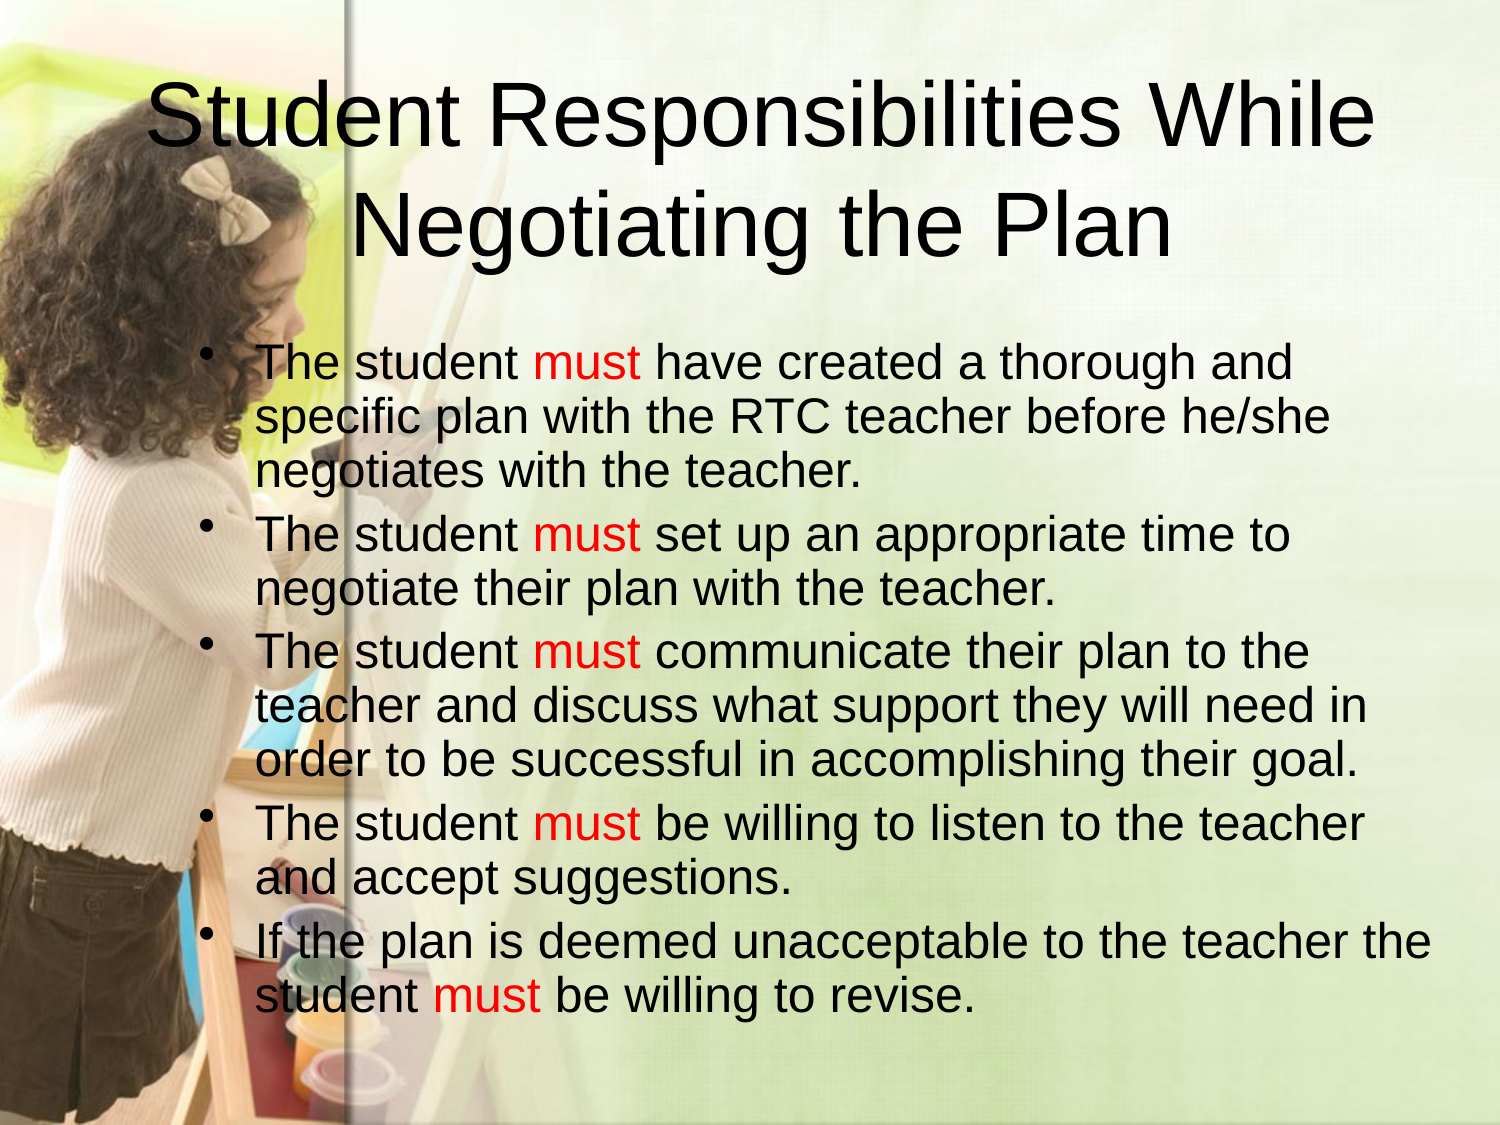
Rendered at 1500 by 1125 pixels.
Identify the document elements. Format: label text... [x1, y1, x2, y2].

title Student Responsibilities While Negotiating the Plan [124, 49, 1401, 281]
picture [0, 0, 1500, 1125]
list The student must have created a thorough and specific plan with the RTC teacher before he/she negotiates with the teacher. The student must set up an appropriate time to negotiate their plan with the teacher. The student must communicate their plan to the teacher and discuss what support they will need in order to be successful in accomplishing their goal. The student must be willing to listen to the teacher and accept suggestions. If the plan is deemed unacceptable to the teacher the student must be willing to revise. [182, 283, 1459, 959]
